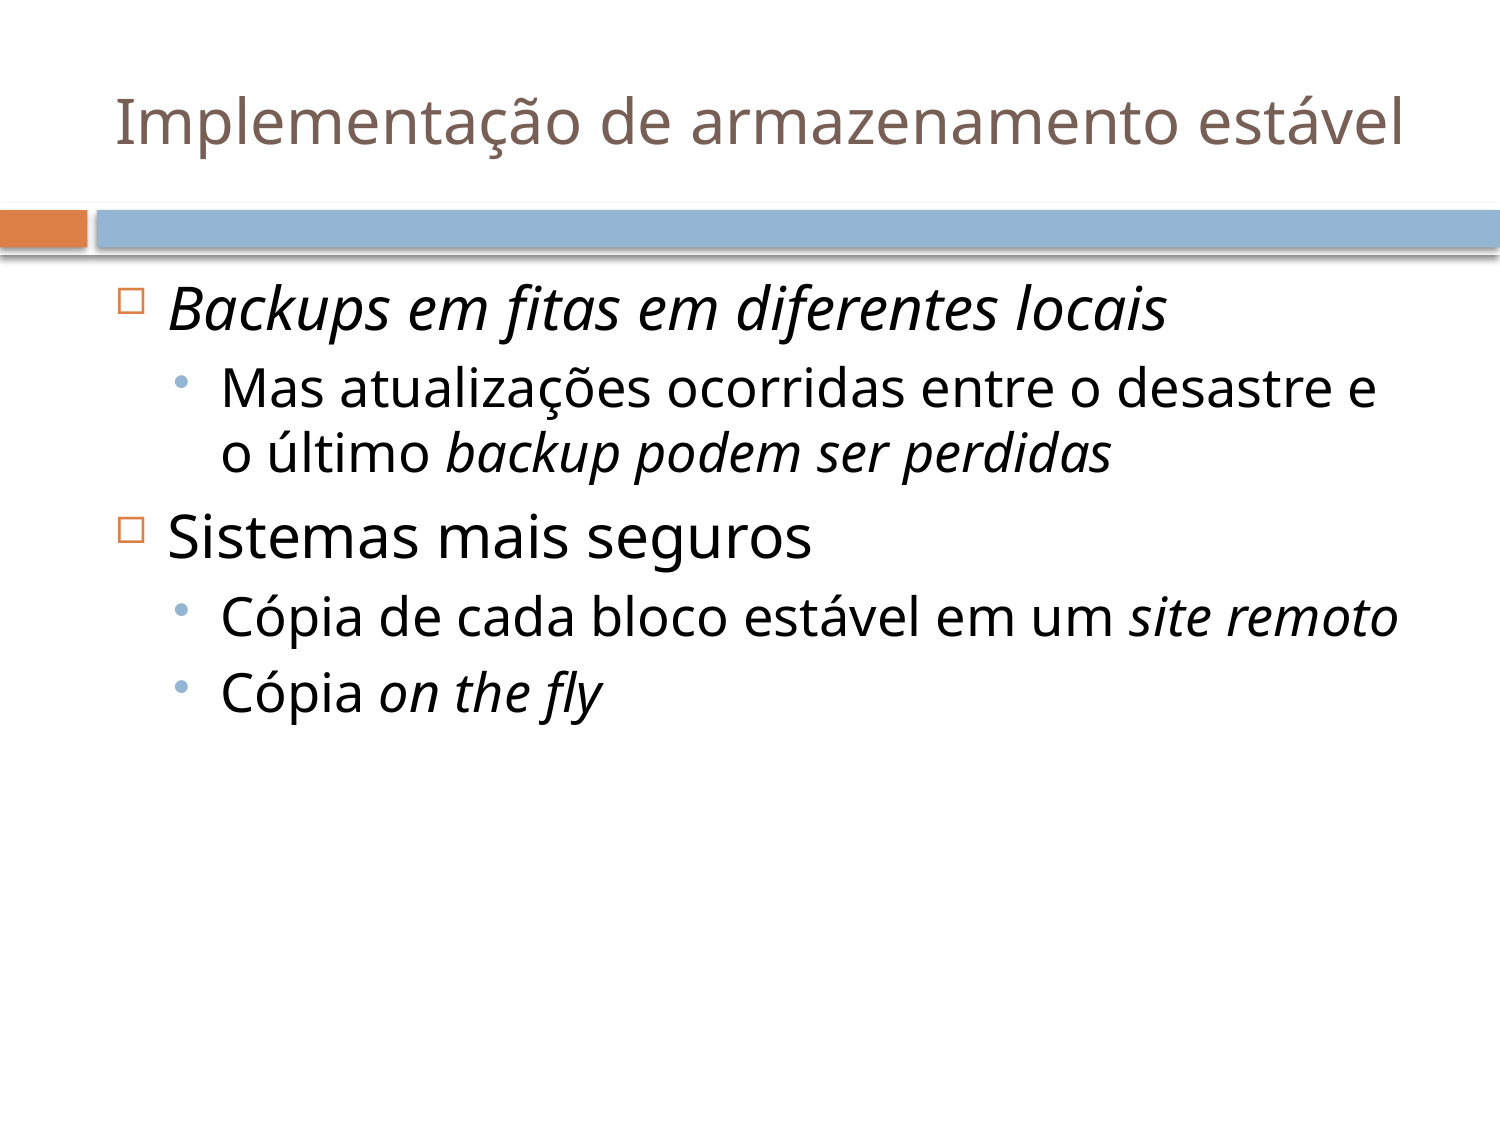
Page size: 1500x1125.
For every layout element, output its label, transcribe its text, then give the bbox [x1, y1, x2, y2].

title Implementação de armazenamento estável [100, 37, 1438, 200]
list Backups em fitas em diferentes locais Mas atualizações ocorridas entre o desastre e o último backup podem ser perdidas Sistemas mais seguros Cópia de cada bloco estável em um site remoto Cópia on the fly [100, 262, 1438, 1000]
